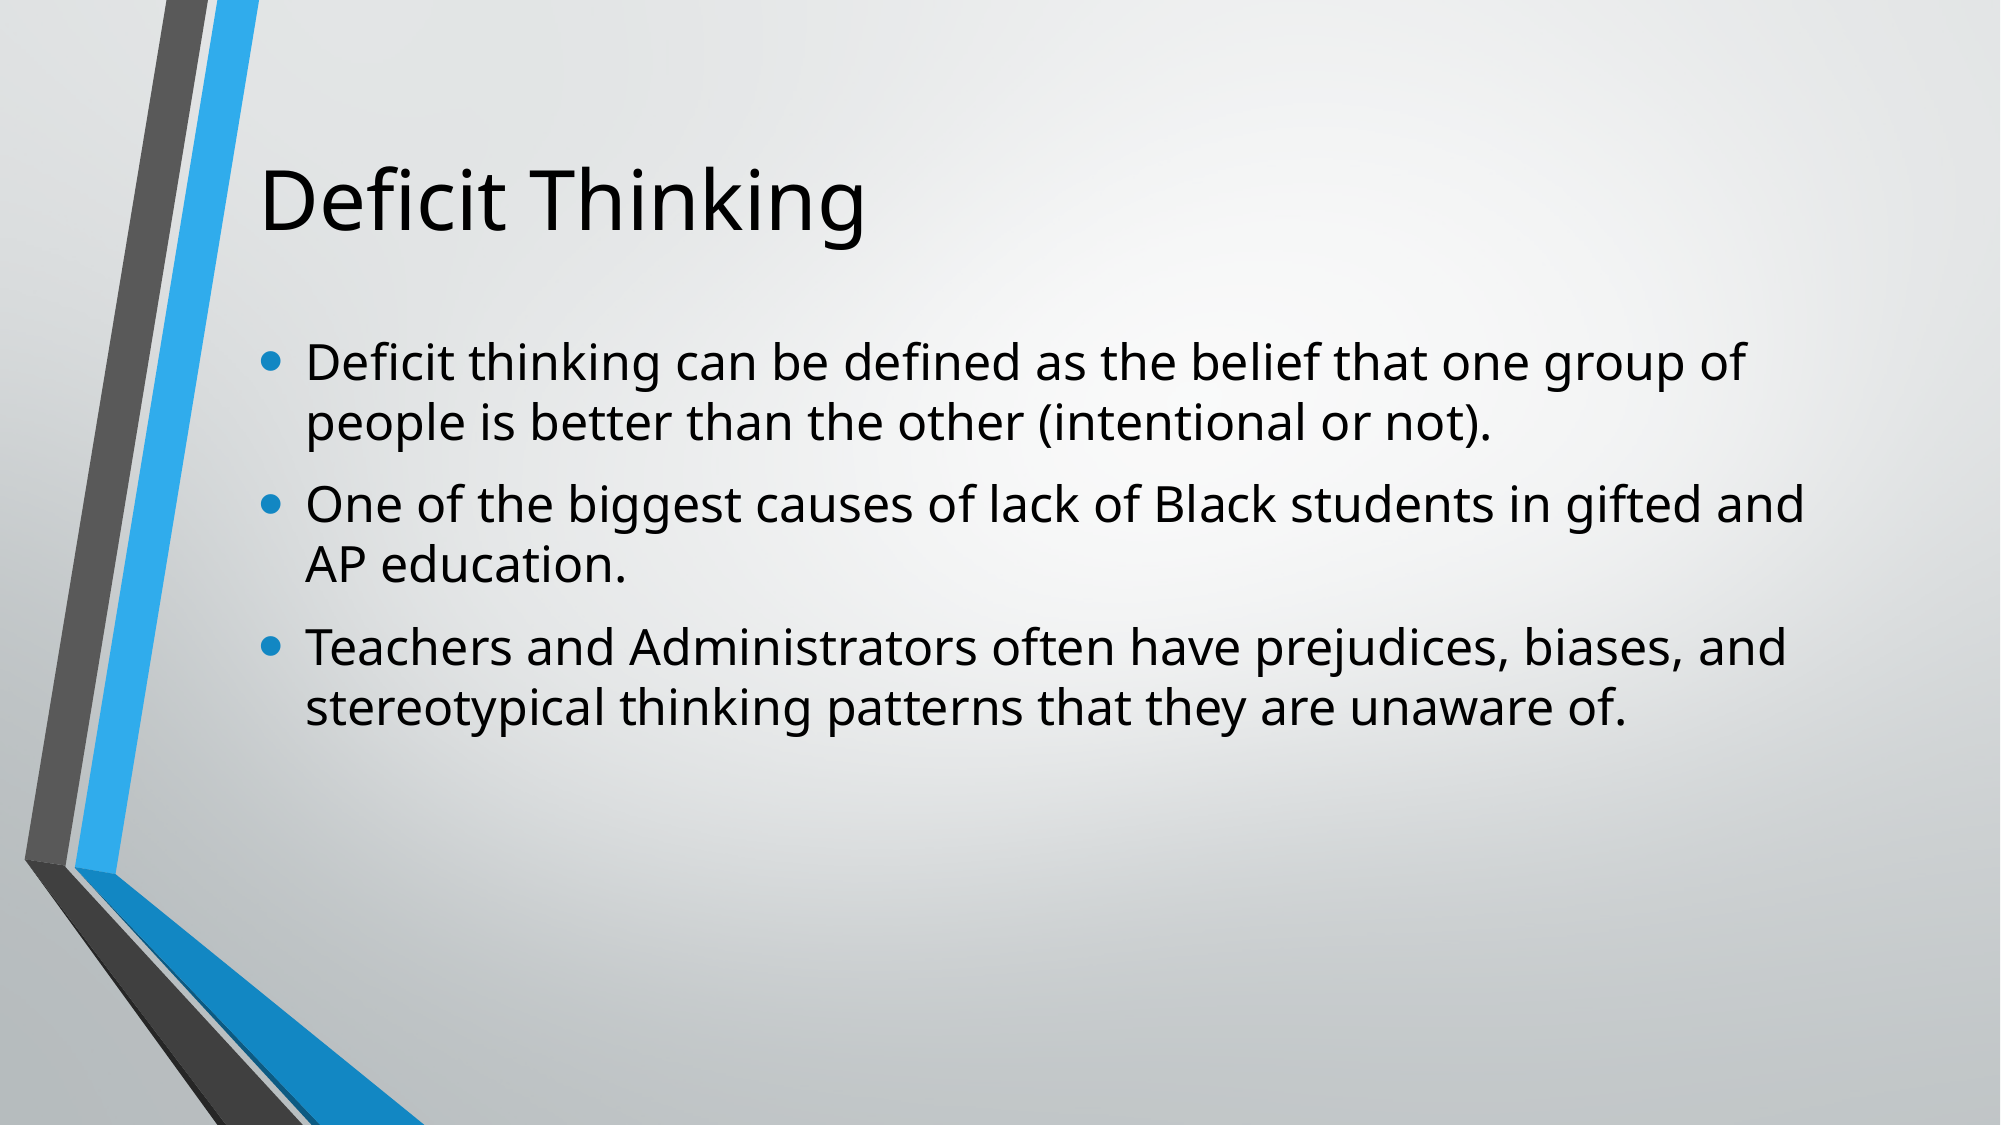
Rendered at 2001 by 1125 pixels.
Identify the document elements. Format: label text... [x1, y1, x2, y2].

list Deficit thinking can be defined as the belief that one group of people is better than the other (intentional or not). One of the biggest causes of lack of Black students in gifted and AP education. Teachers and Administrators often have prejudices, biases, and stereotypical thinking patterns that they are unaware of. [243, 280, 1887, 950]
title Deficit Thinking [243, 112, 1887, 280]
